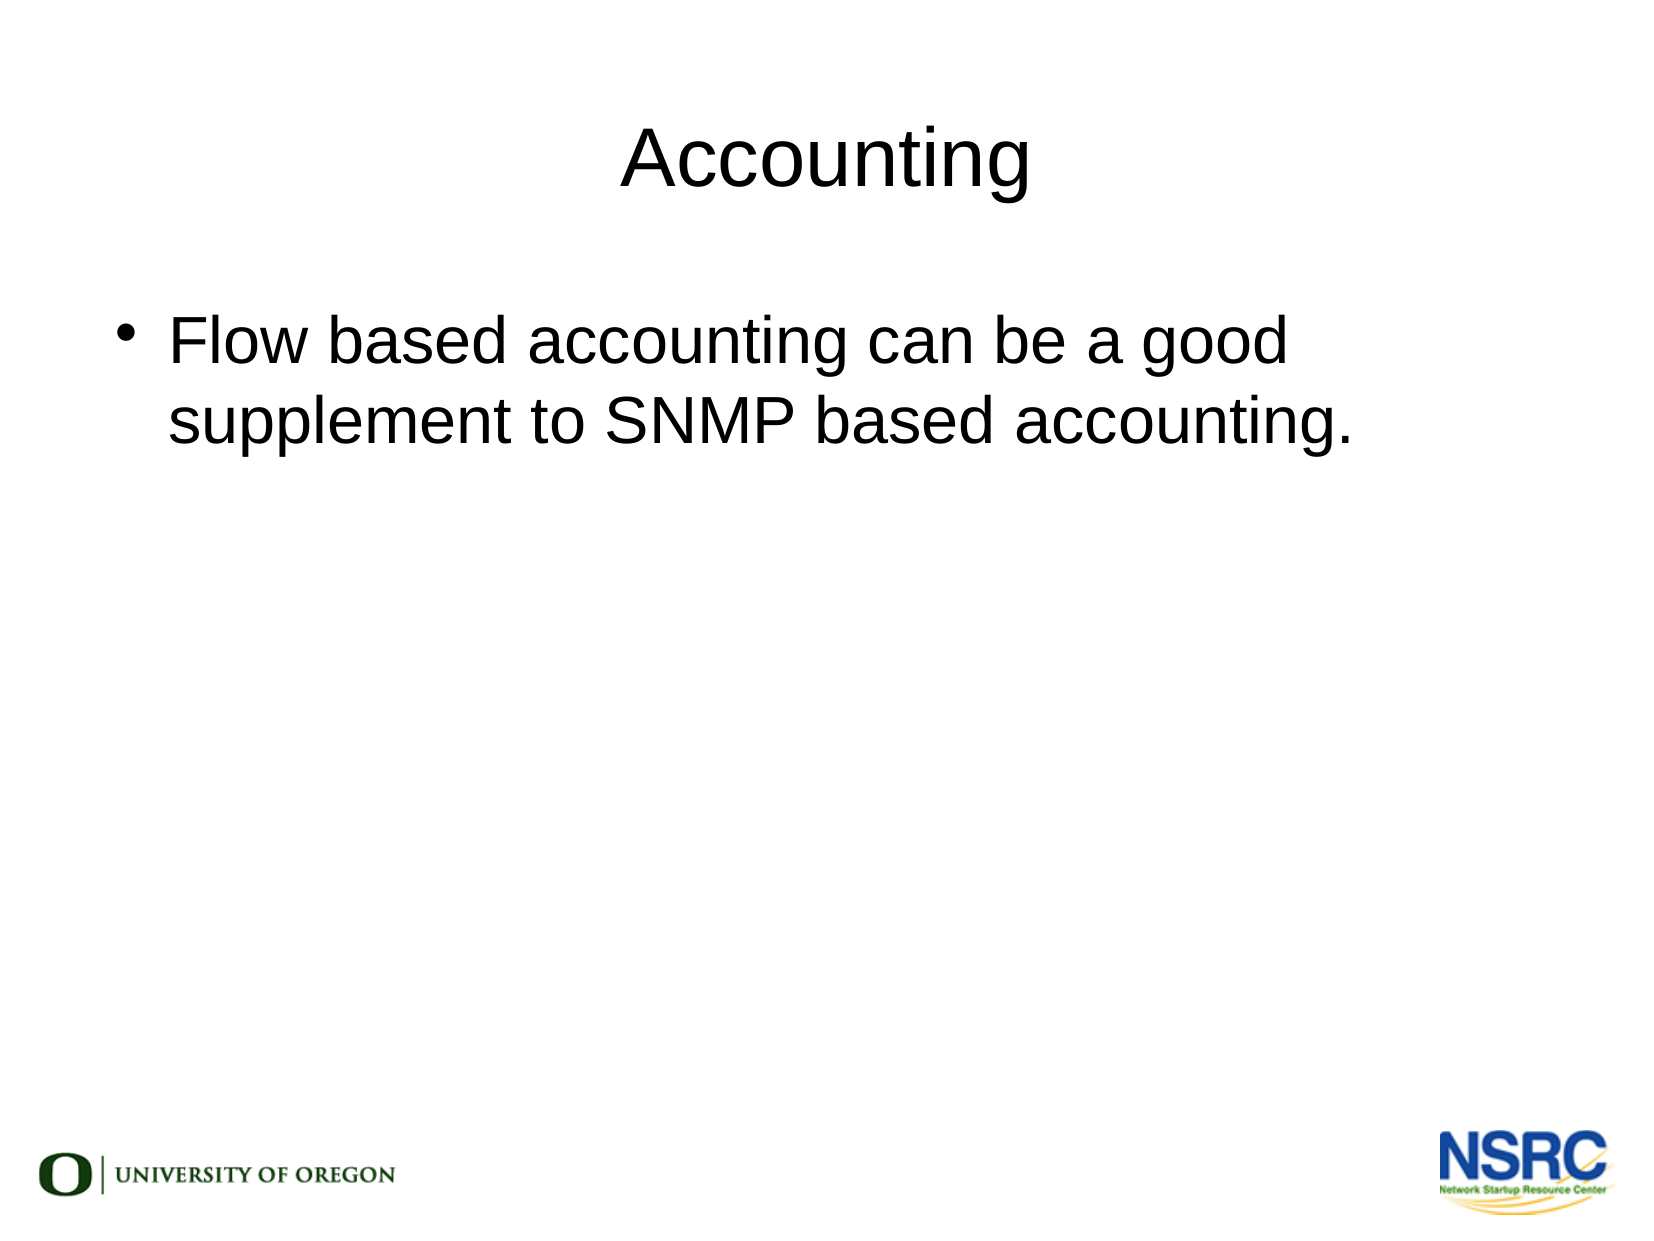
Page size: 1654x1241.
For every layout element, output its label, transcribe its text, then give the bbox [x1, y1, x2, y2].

picture [1440, 1130, 1616, 1215]
text_box Accounting [82, 49, 1571, 257]
picture [37, 1151, 397, 1198]
text_box Flow based accounting can be a good supplement to SNMP based accounting. [82, 289, 1571, 1108]
